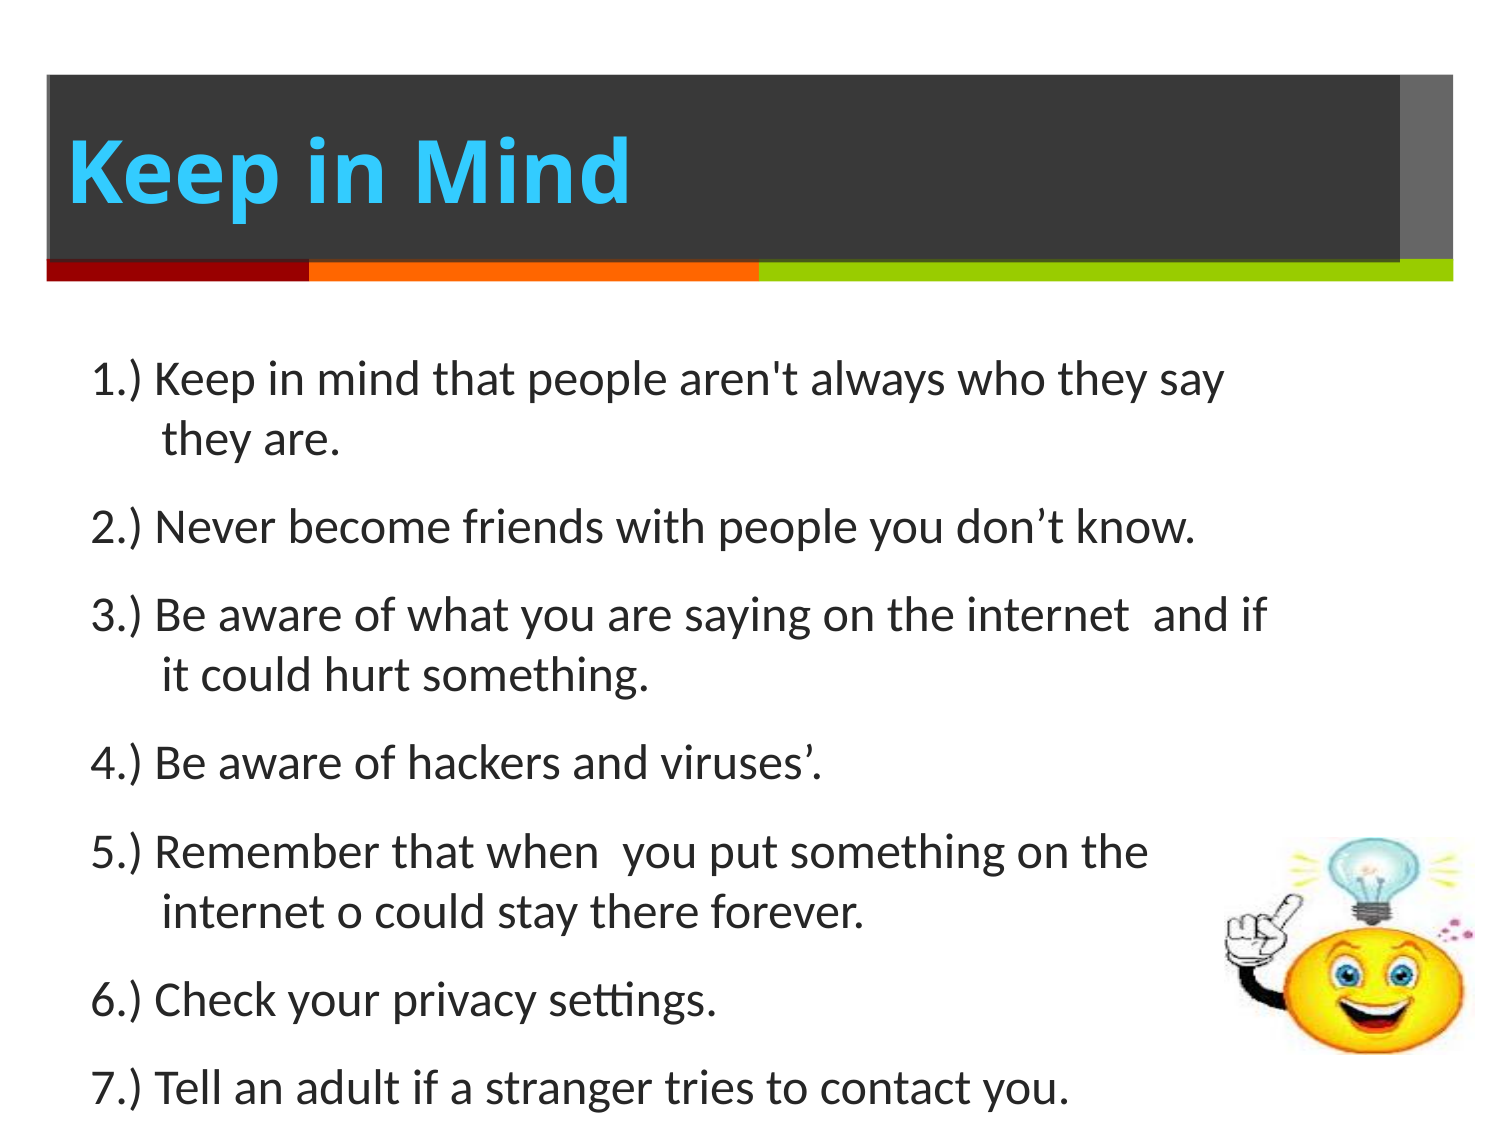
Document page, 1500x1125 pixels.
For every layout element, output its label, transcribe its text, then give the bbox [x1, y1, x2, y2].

picture [1224, 836, 1476, 1055]
list 1.) Keep in mind that people aren't always who they say they are. 2.) Never become friends with people you don’t know. 3.) Be aware of what you are saying on the internet and if it could hurt something. 4.) Be aware of hackers and viruses’. 5.) Remember that when you put something on the internet o could stay there forever. 6.) Check your privacy settings. 7.) Tell an adult if a stranger tries to contact you. [75, 262, 1300, 1125]
title Keep in Mind [50, 75, 1400, 263]
